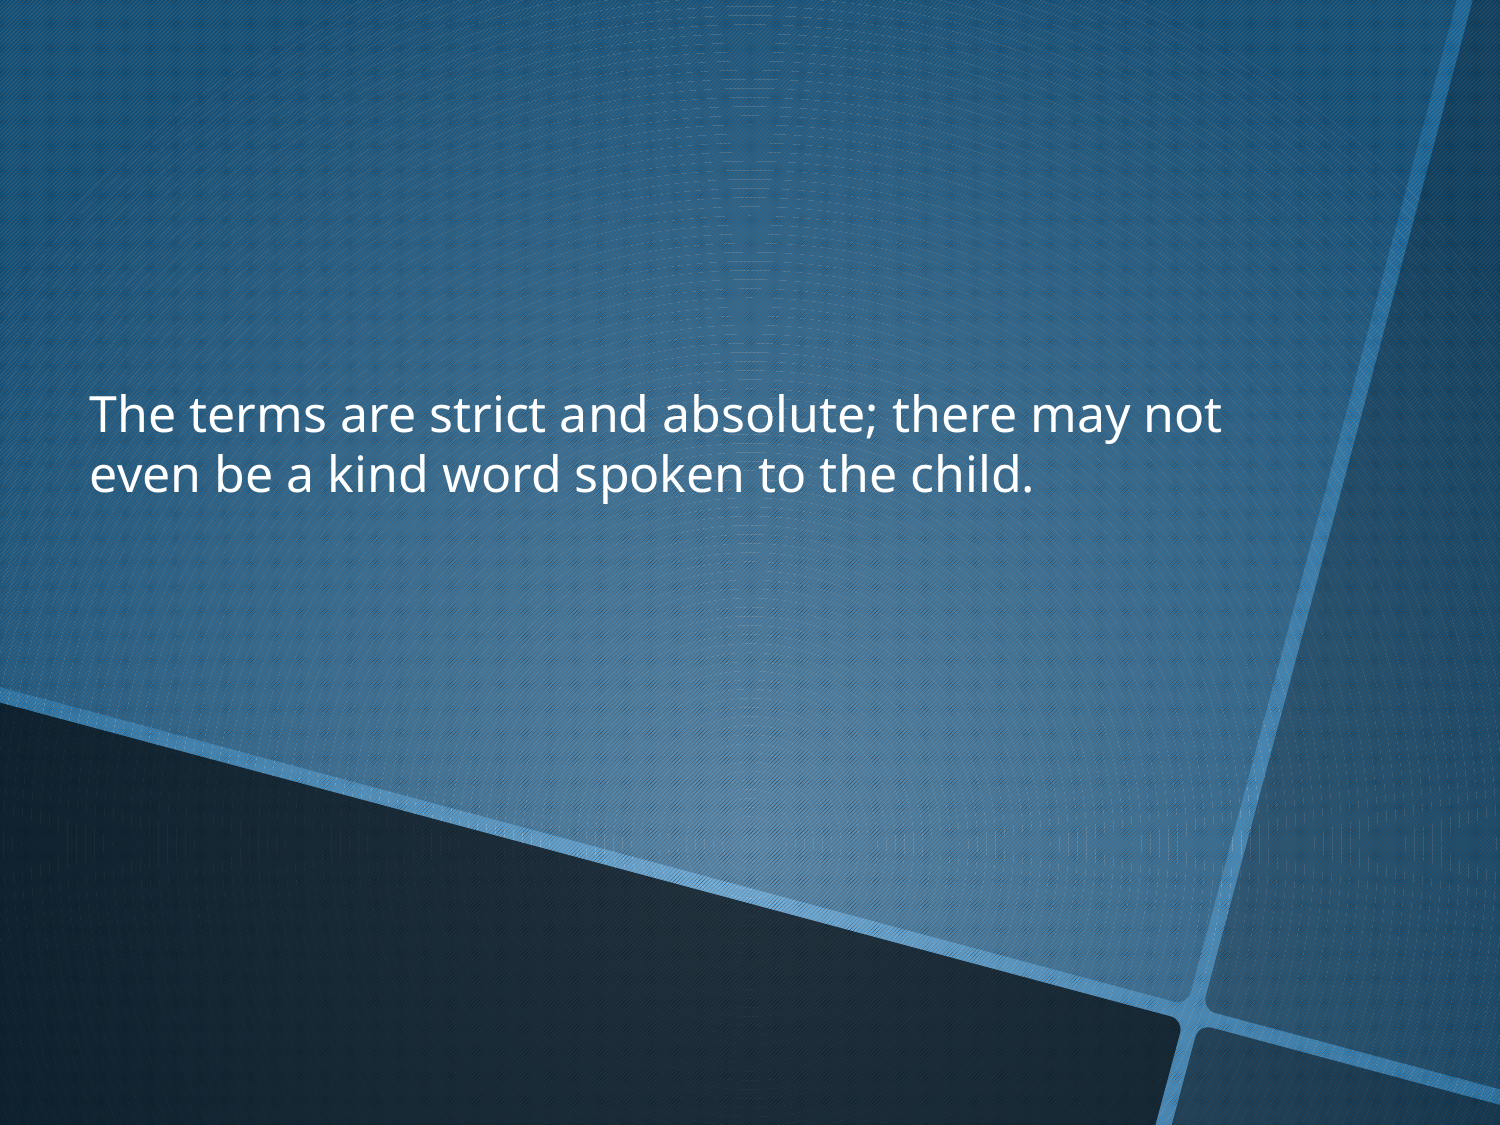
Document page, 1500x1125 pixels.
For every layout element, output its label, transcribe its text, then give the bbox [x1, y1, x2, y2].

text_box The terms are strict and absolute; there may not even be a kind word spoken to the child. [74, 374, 1363, 555]
